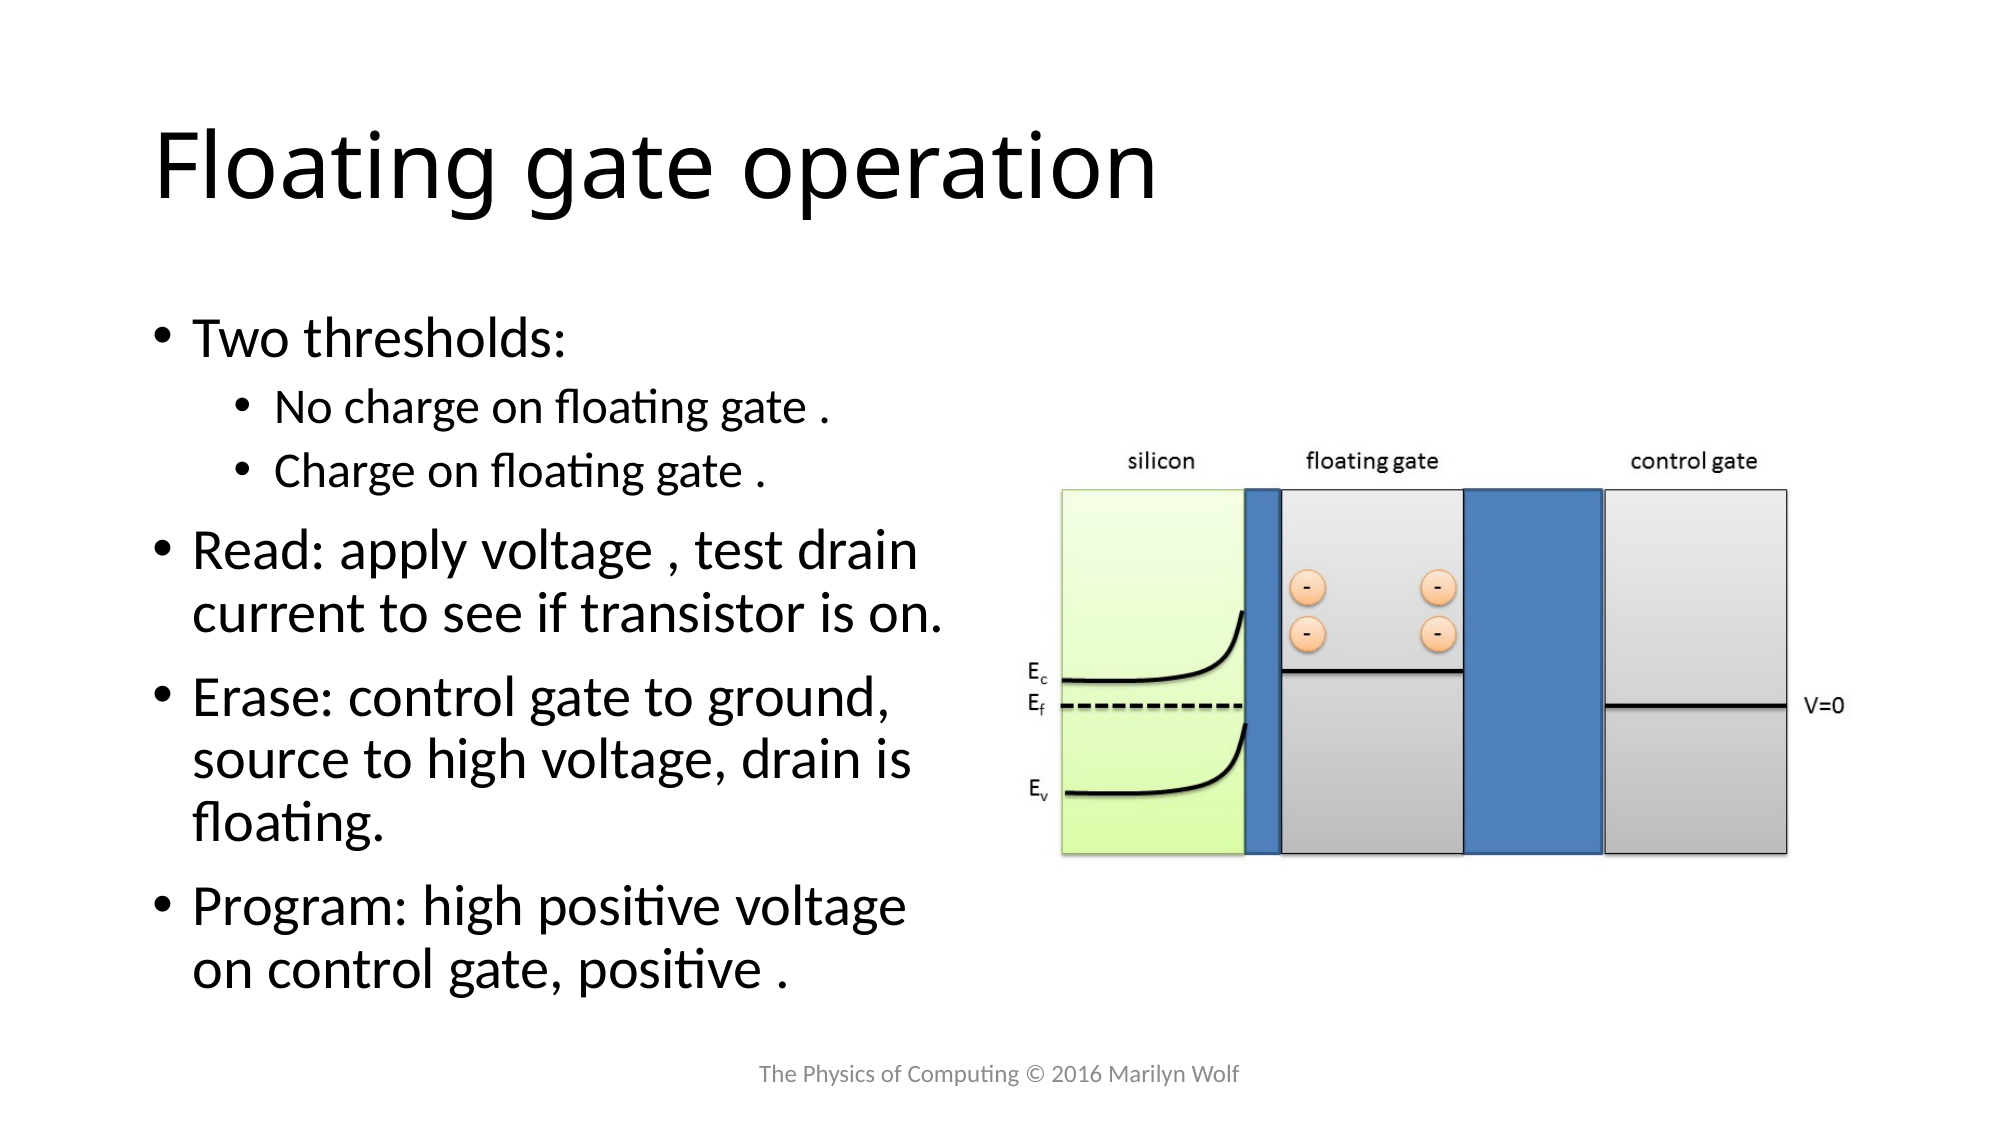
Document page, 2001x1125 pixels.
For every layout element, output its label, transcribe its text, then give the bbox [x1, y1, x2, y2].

title Floating gate operation [137, 59, 1863, 278]
footer The Physics of Computing © 2016 Marilyn Wolf [662, 1042, 1338, 1103]
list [1012, 433, 1863, 879]
